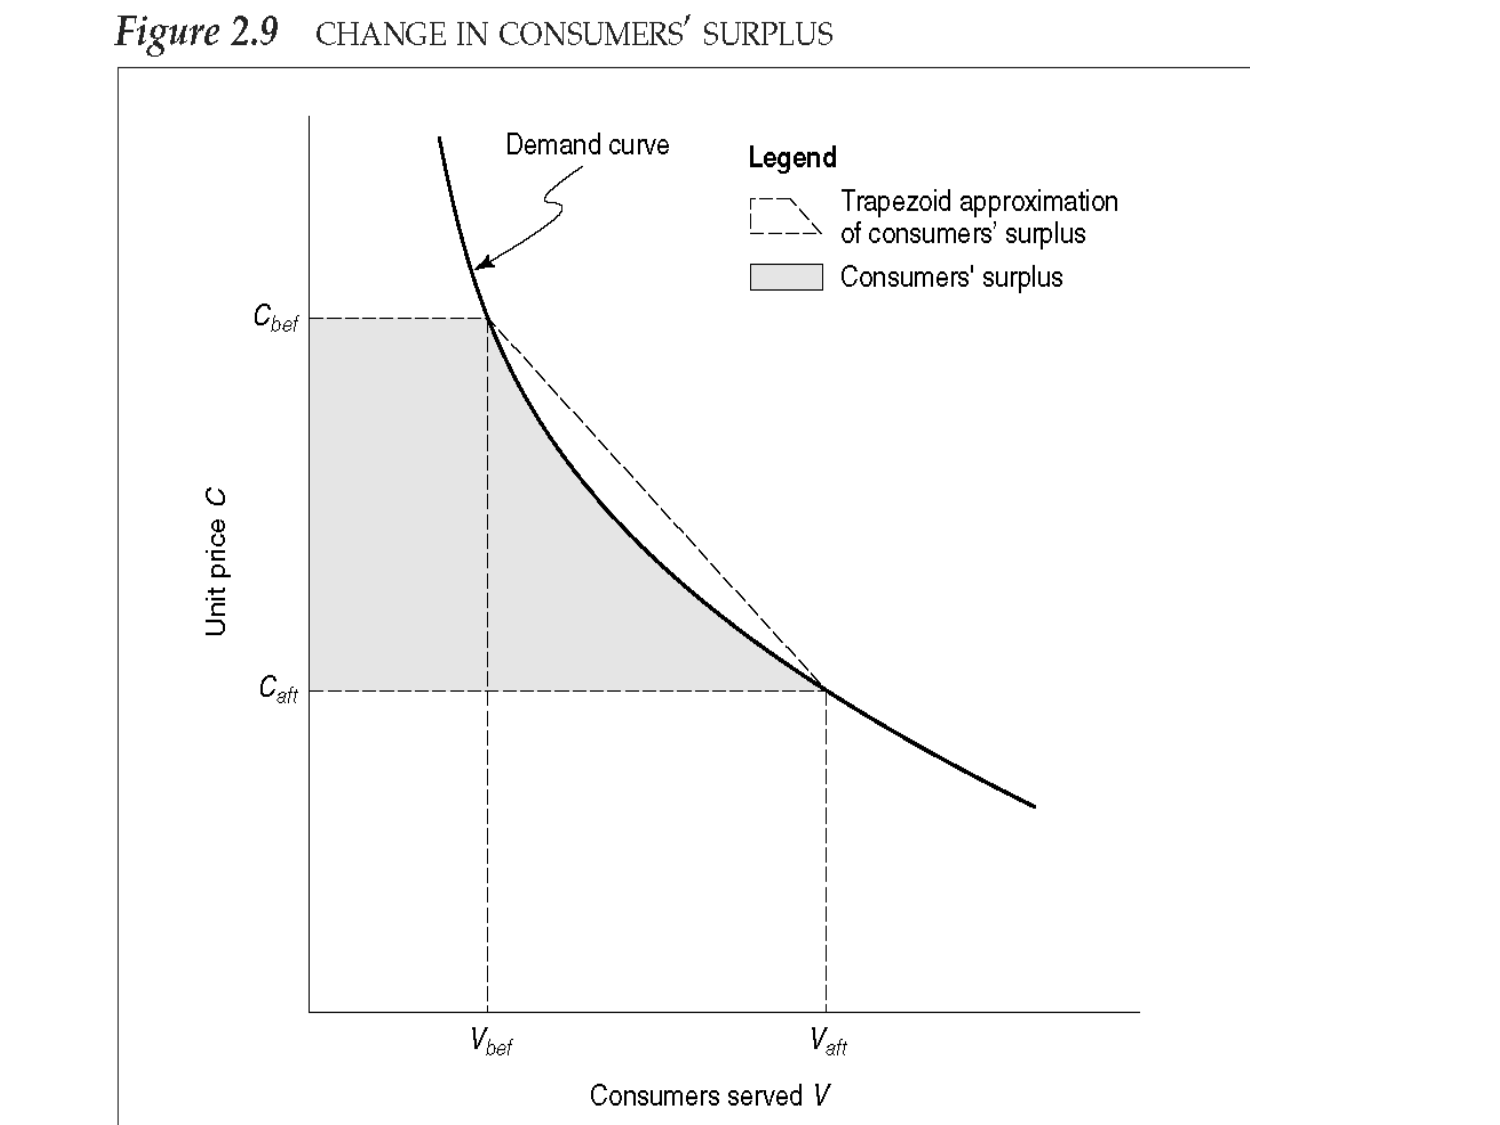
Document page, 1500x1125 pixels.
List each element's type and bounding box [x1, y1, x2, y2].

picture [105, 0, 1251, 1125]
